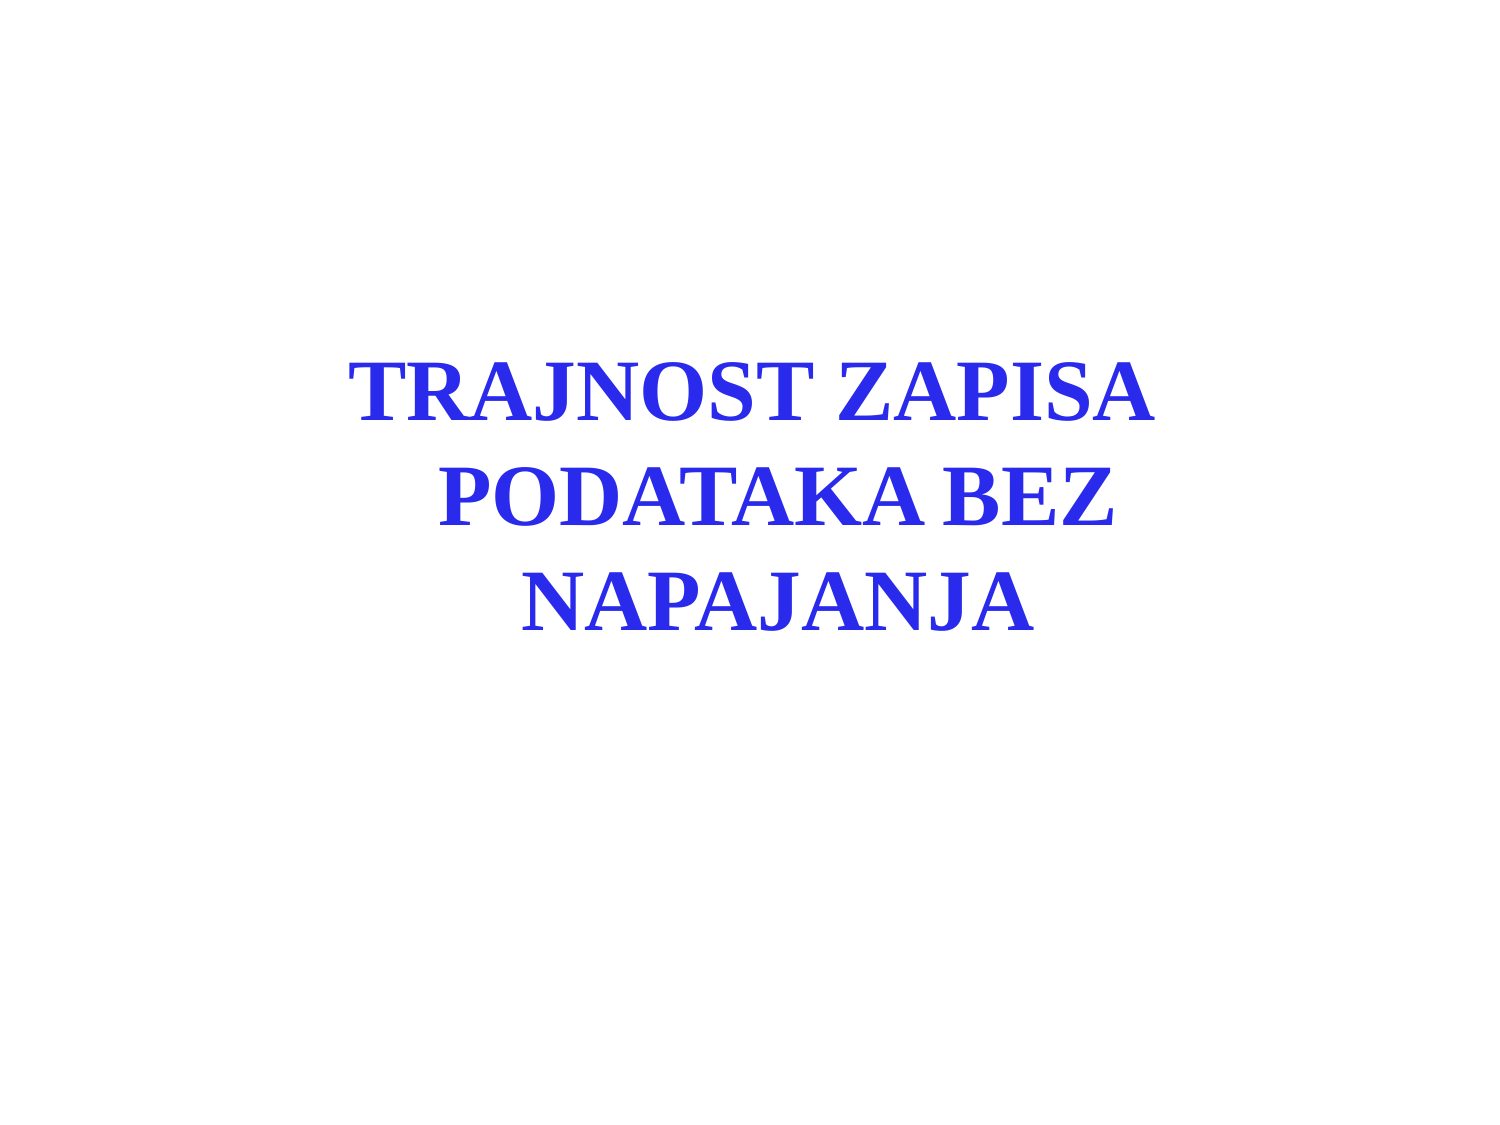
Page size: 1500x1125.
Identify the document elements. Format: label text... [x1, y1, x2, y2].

list TRAJNOST ZAPISA PODATAKA BEZ NAPAJANJA [112, 324, 1388, 1001]
